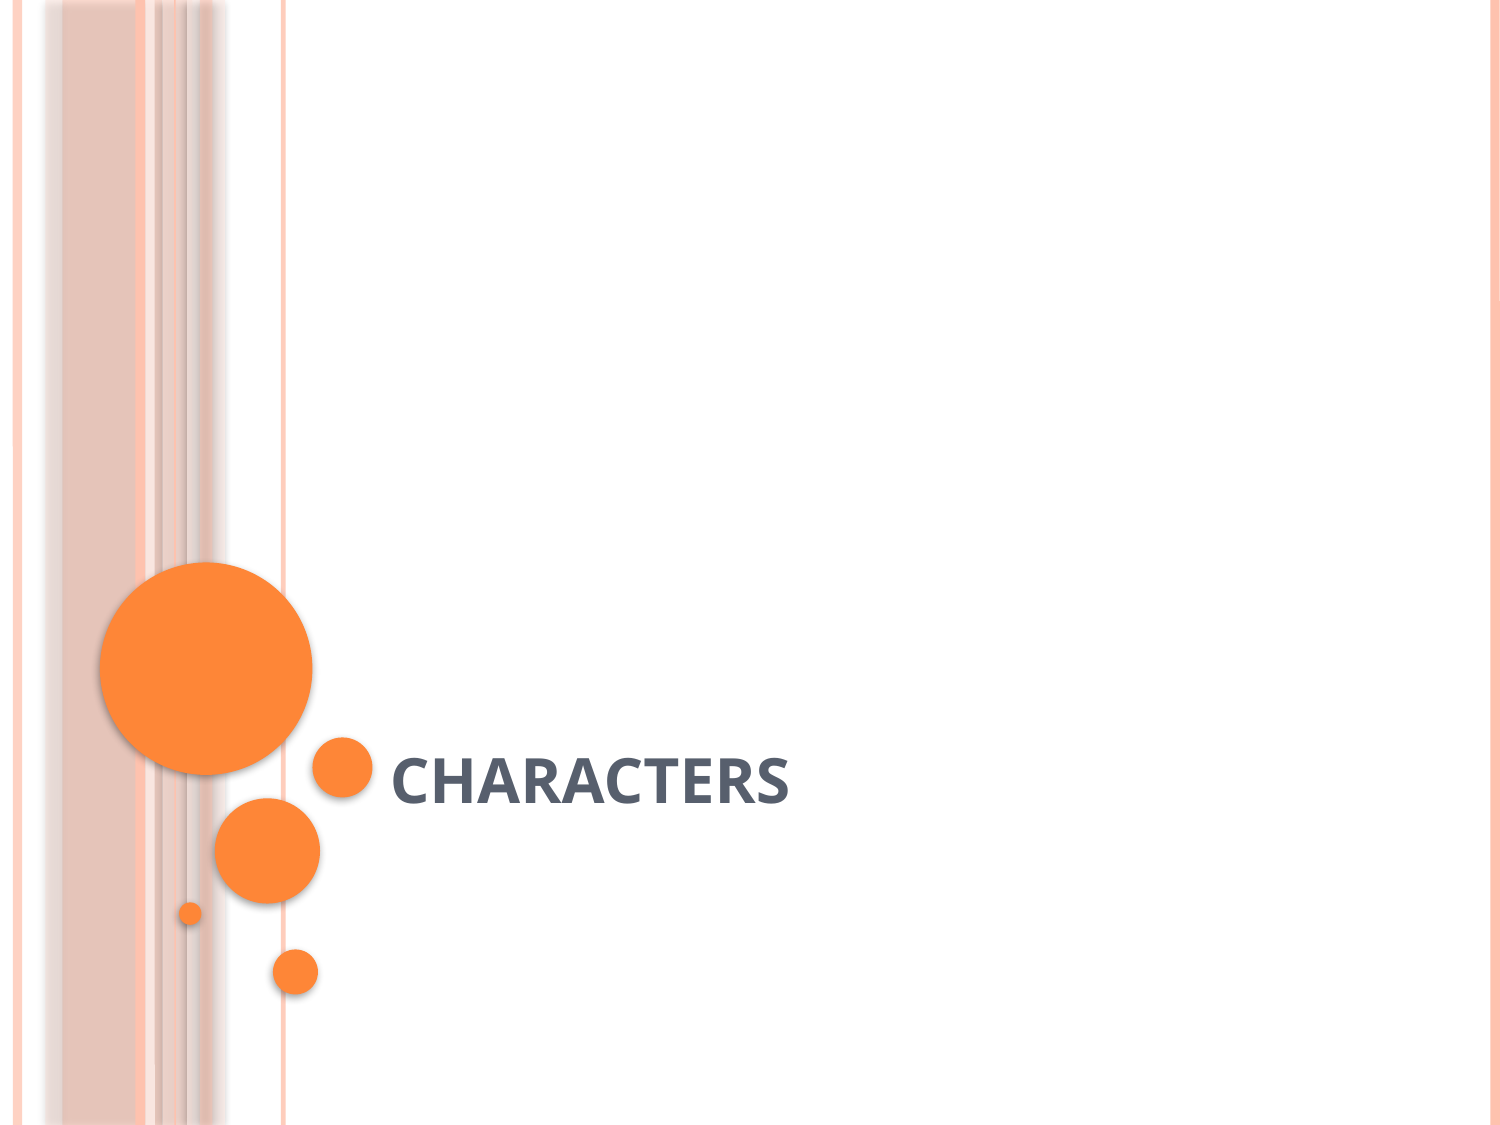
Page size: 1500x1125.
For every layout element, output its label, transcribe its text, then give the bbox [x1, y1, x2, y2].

title Characters [375, 512, 1388, 824]
